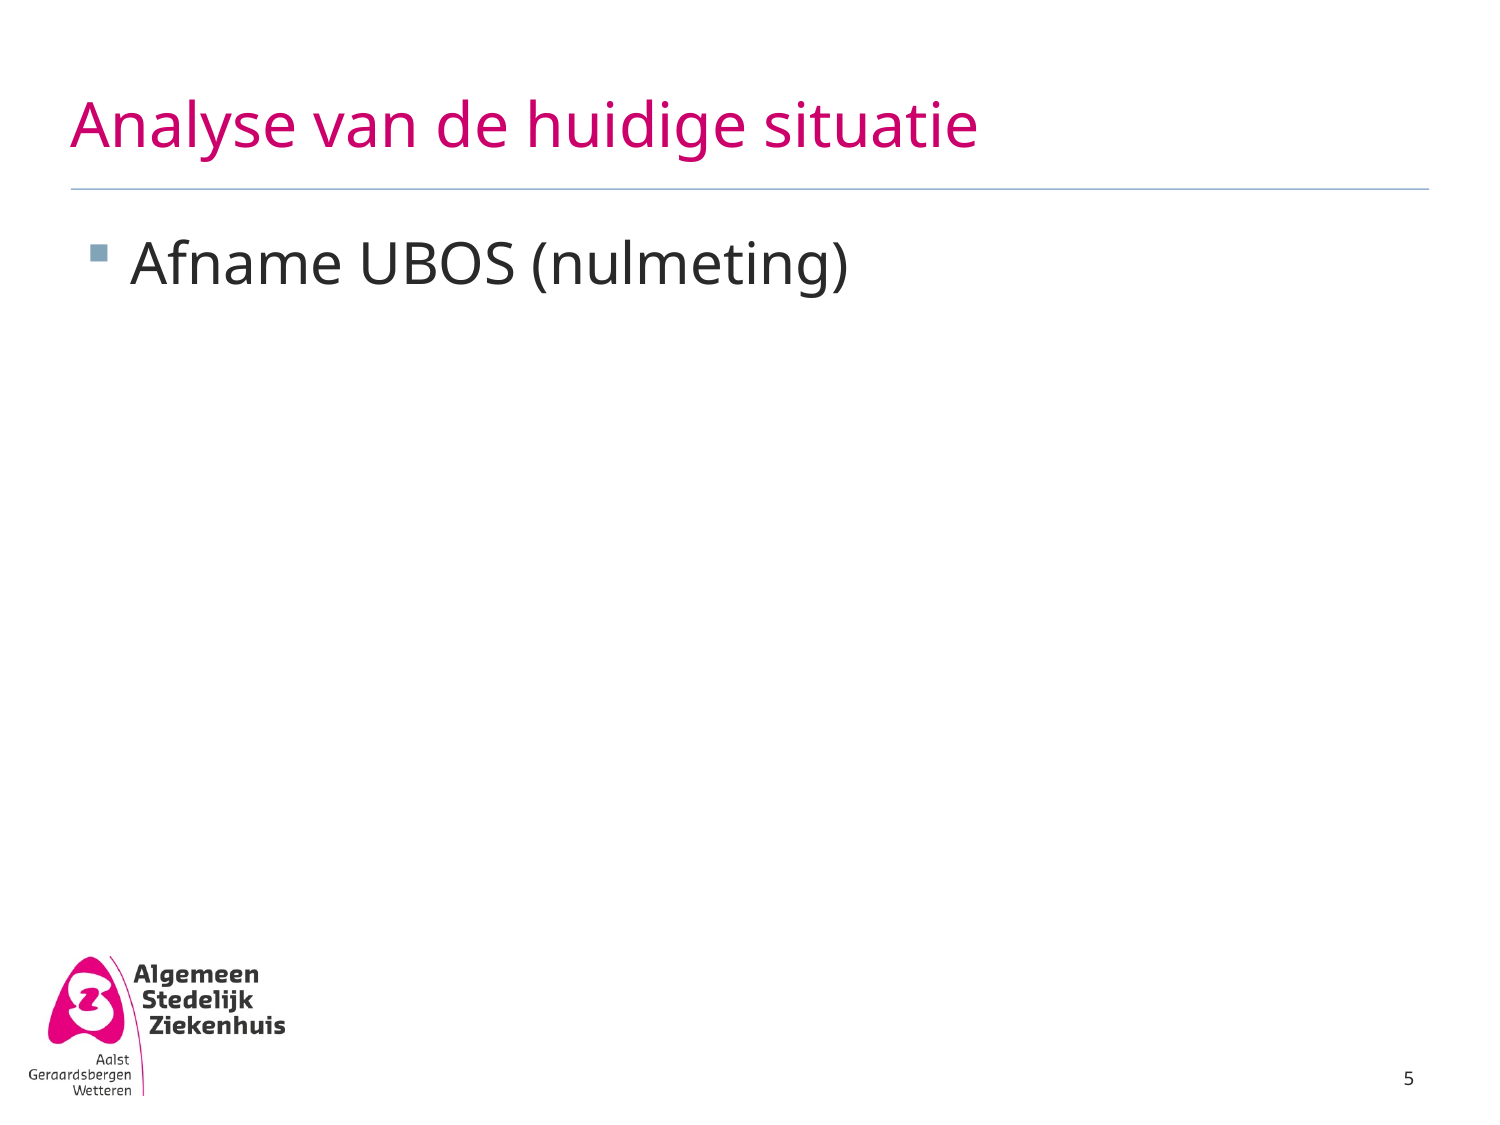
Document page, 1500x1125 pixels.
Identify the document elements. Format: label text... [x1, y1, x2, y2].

picture [29, 956, 285, 1096]
slide_number 5 [1079, 1059, 1430, 1098]
list Afname UBOS (nulmeting) [70, 218, 1430, 554]
title Analyse van de huidige situatie [70, 5, 1430, 162]
